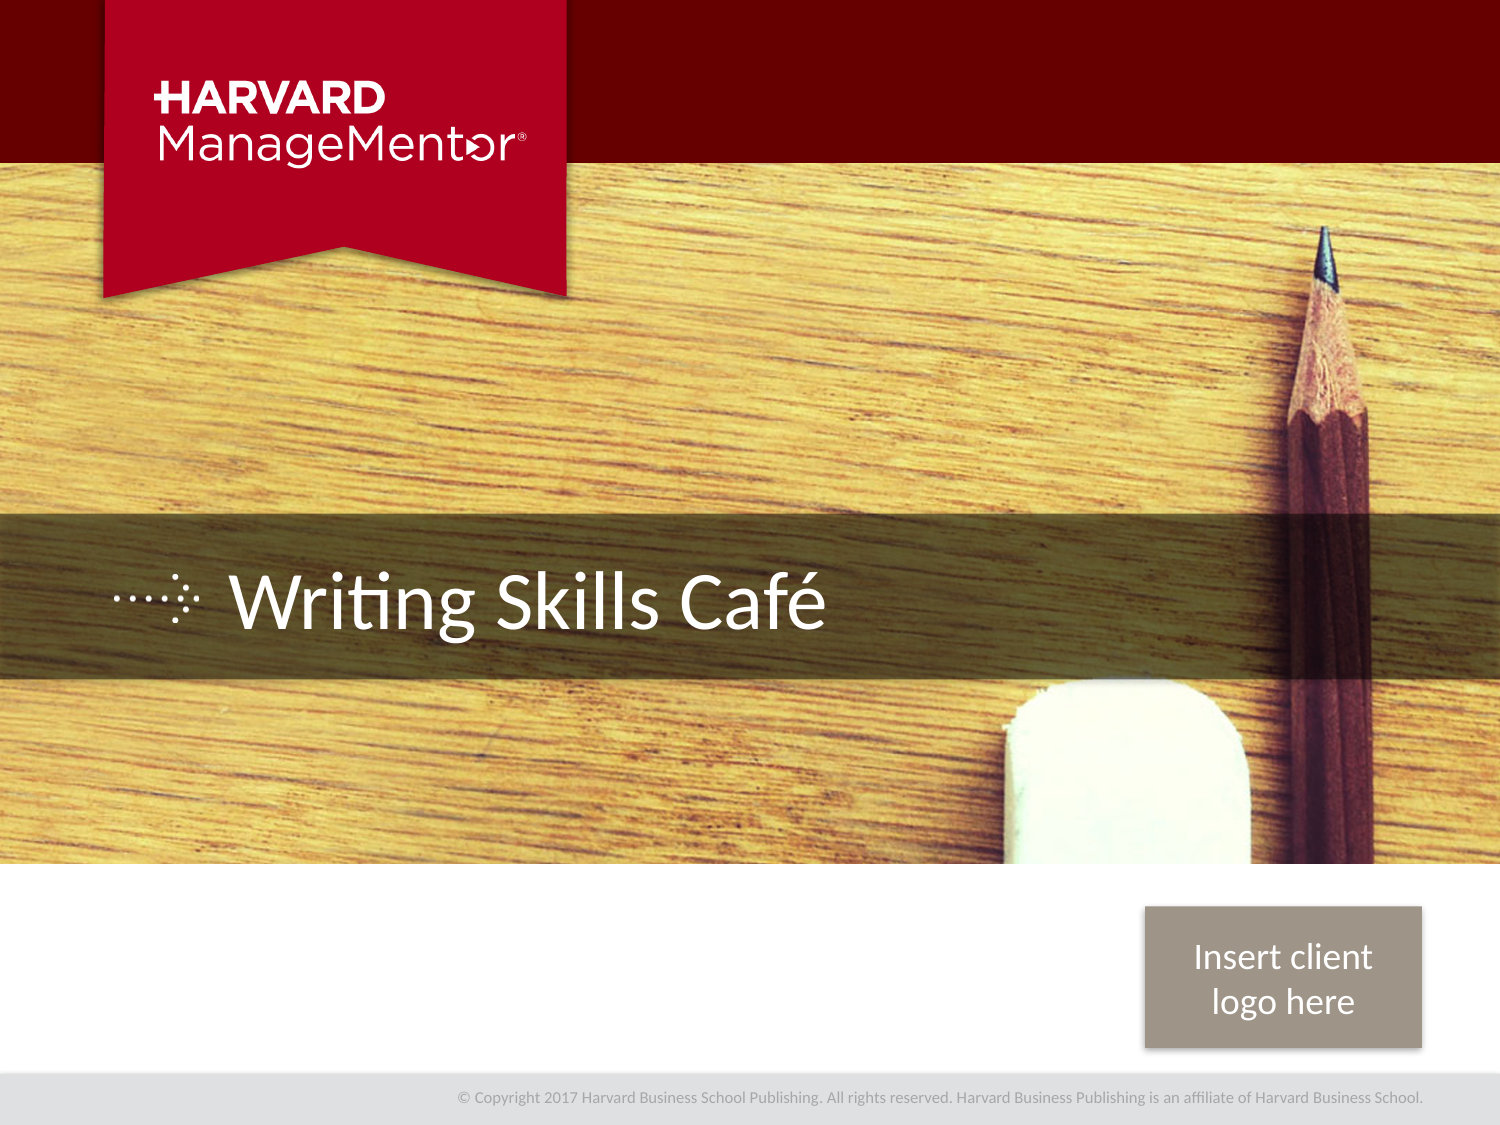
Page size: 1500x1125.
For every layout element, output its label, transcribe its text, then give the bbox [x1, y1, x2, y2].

picture [0, 163, 1500, 864]
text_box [103, 0, 567, 299]
text_box Insert client logo here [1144, 906, 1423, 1049]
